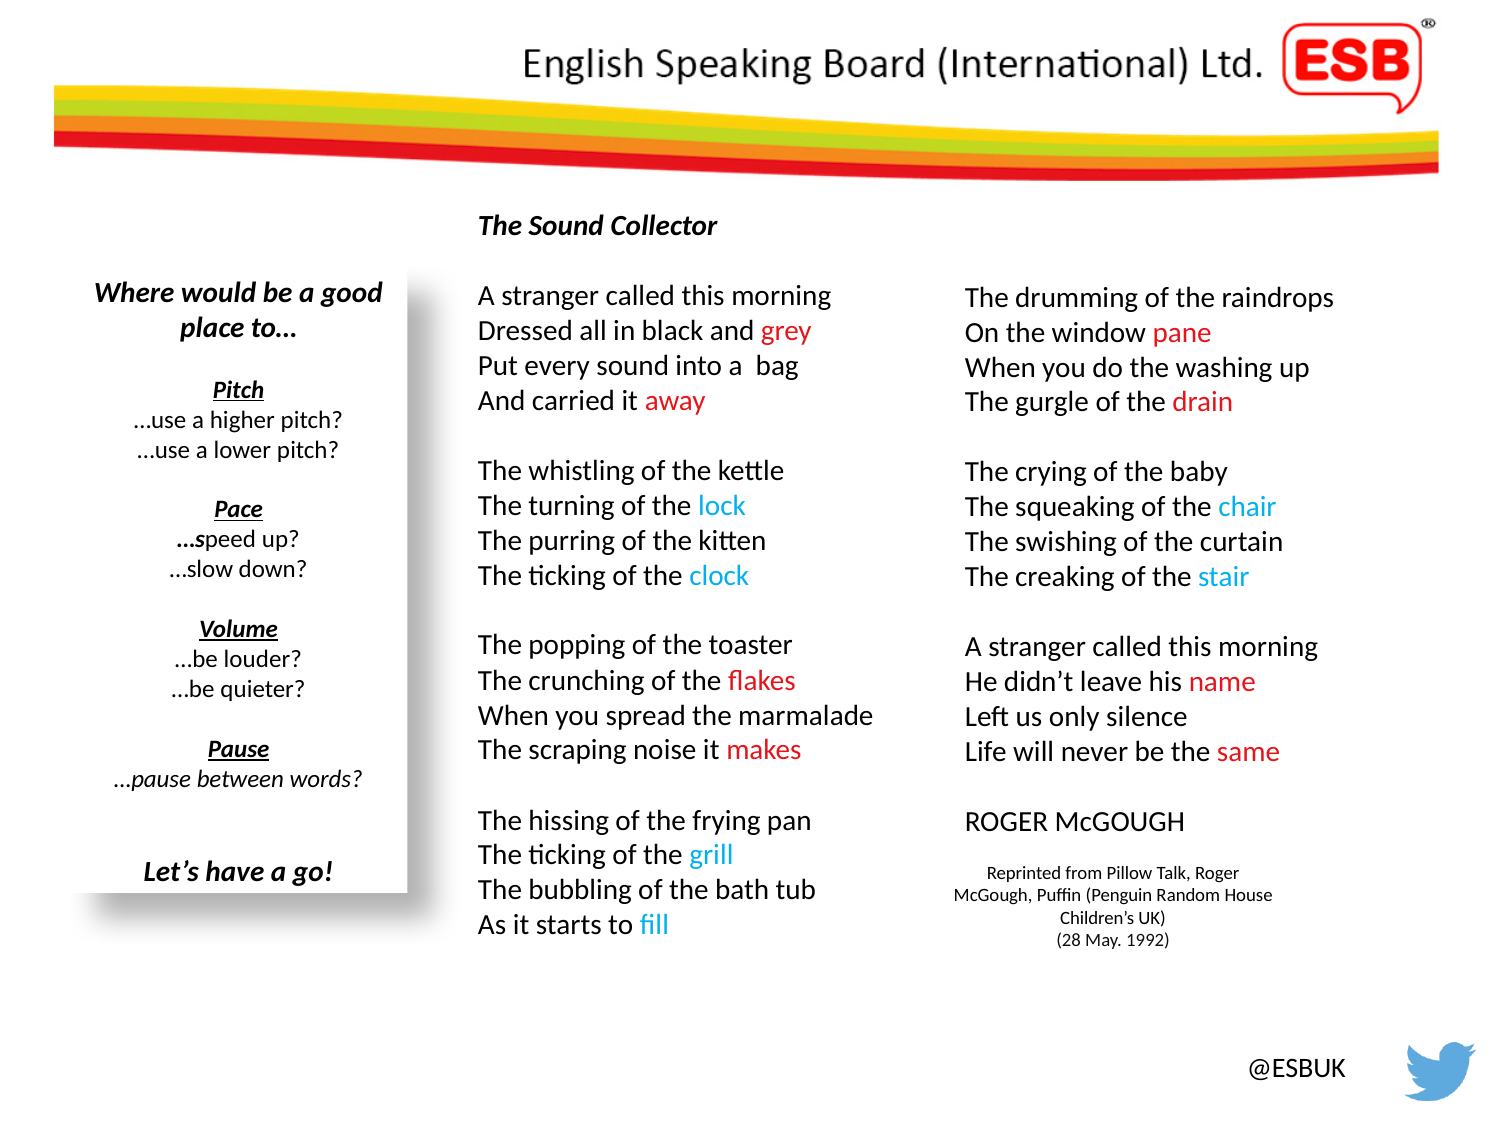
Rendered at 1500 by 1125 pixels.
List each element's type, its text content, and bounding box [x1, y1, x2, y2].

slide_number Where would be a good place to… Pitch …use a higher pitch? …use a lower pitch? Pace …speed up? …slow down? Volume …be louder? …be quieter? Pause …pause between words? Let’s have a go! [69, 266, 408, 894]
text_box Reprinted from Pillow Talk, Roger McGough, Puffin (Penguin Random House Children’s UK) (28 May. 1992) [932, 853, 1294, 958]
text_box The Sound Collector A stranger called this morning Dressed all in black and grey Put every sound into a bag And carried it away The whistling of the kettle The turning of the lock The purring of the kitten The ticking of the clock The popping of the toaster The crunching of the flakes When you spread the marmalade The scraping noise it makes The hissing of the frying pan The ticking of the grill The bubbling of the bath tub As it starts to fill [463, 199, 1214, 1053]
picture [1404, 1042, 1476, 1101]
text_box The drumming of the raindrops On the window pane When you do the washing up The gurgle of the drain The crying of the baby The squeaking of the chair The swishing of the curtain The creaking of the stair A stranger called this morning He didn’t leave his name Left us only silence Life will never be the same ROGER McGOUGH [949, 235, 1500, 845]
picture [0, 0, 1500, 189]
